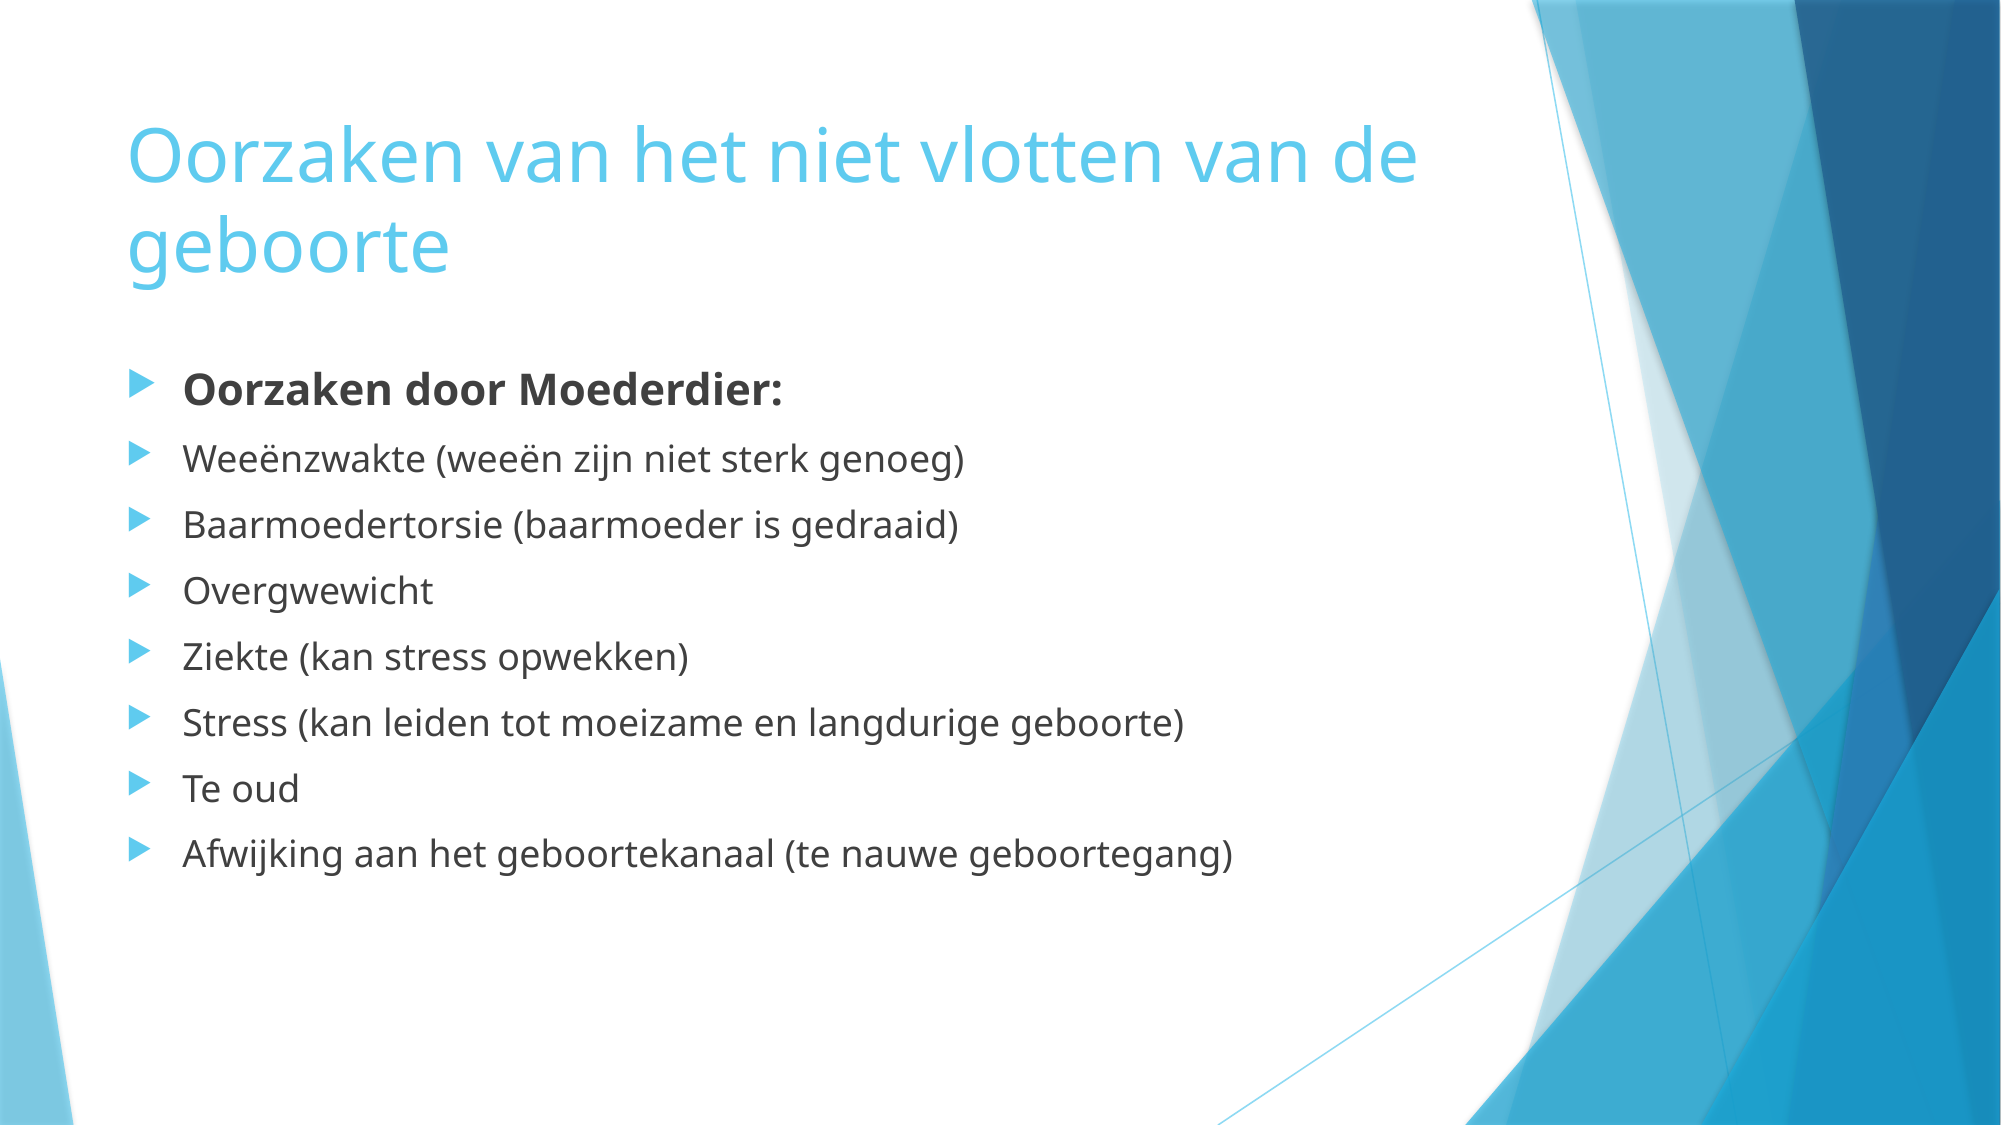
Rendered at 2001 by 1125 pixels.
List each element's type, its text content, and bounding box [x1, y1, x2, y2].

title Oorzaken van het niet vlotten van de geboorte [111, 99, 1522, 317]
list Oorzaken door Moederdier: Weeënzwakte (weeën zijn niet sterk genoeg) Baarmoedertorsie (baarmoeder is gedraaid) Overgwewicht Ziekte (kan stress opwekken) Stress (kan leiden tot moeizame en langdurige geboorte) Te oud Afwijking aan het geboortekanaal (te nauwe geboortegang) [111, 354, 1522, 992]
